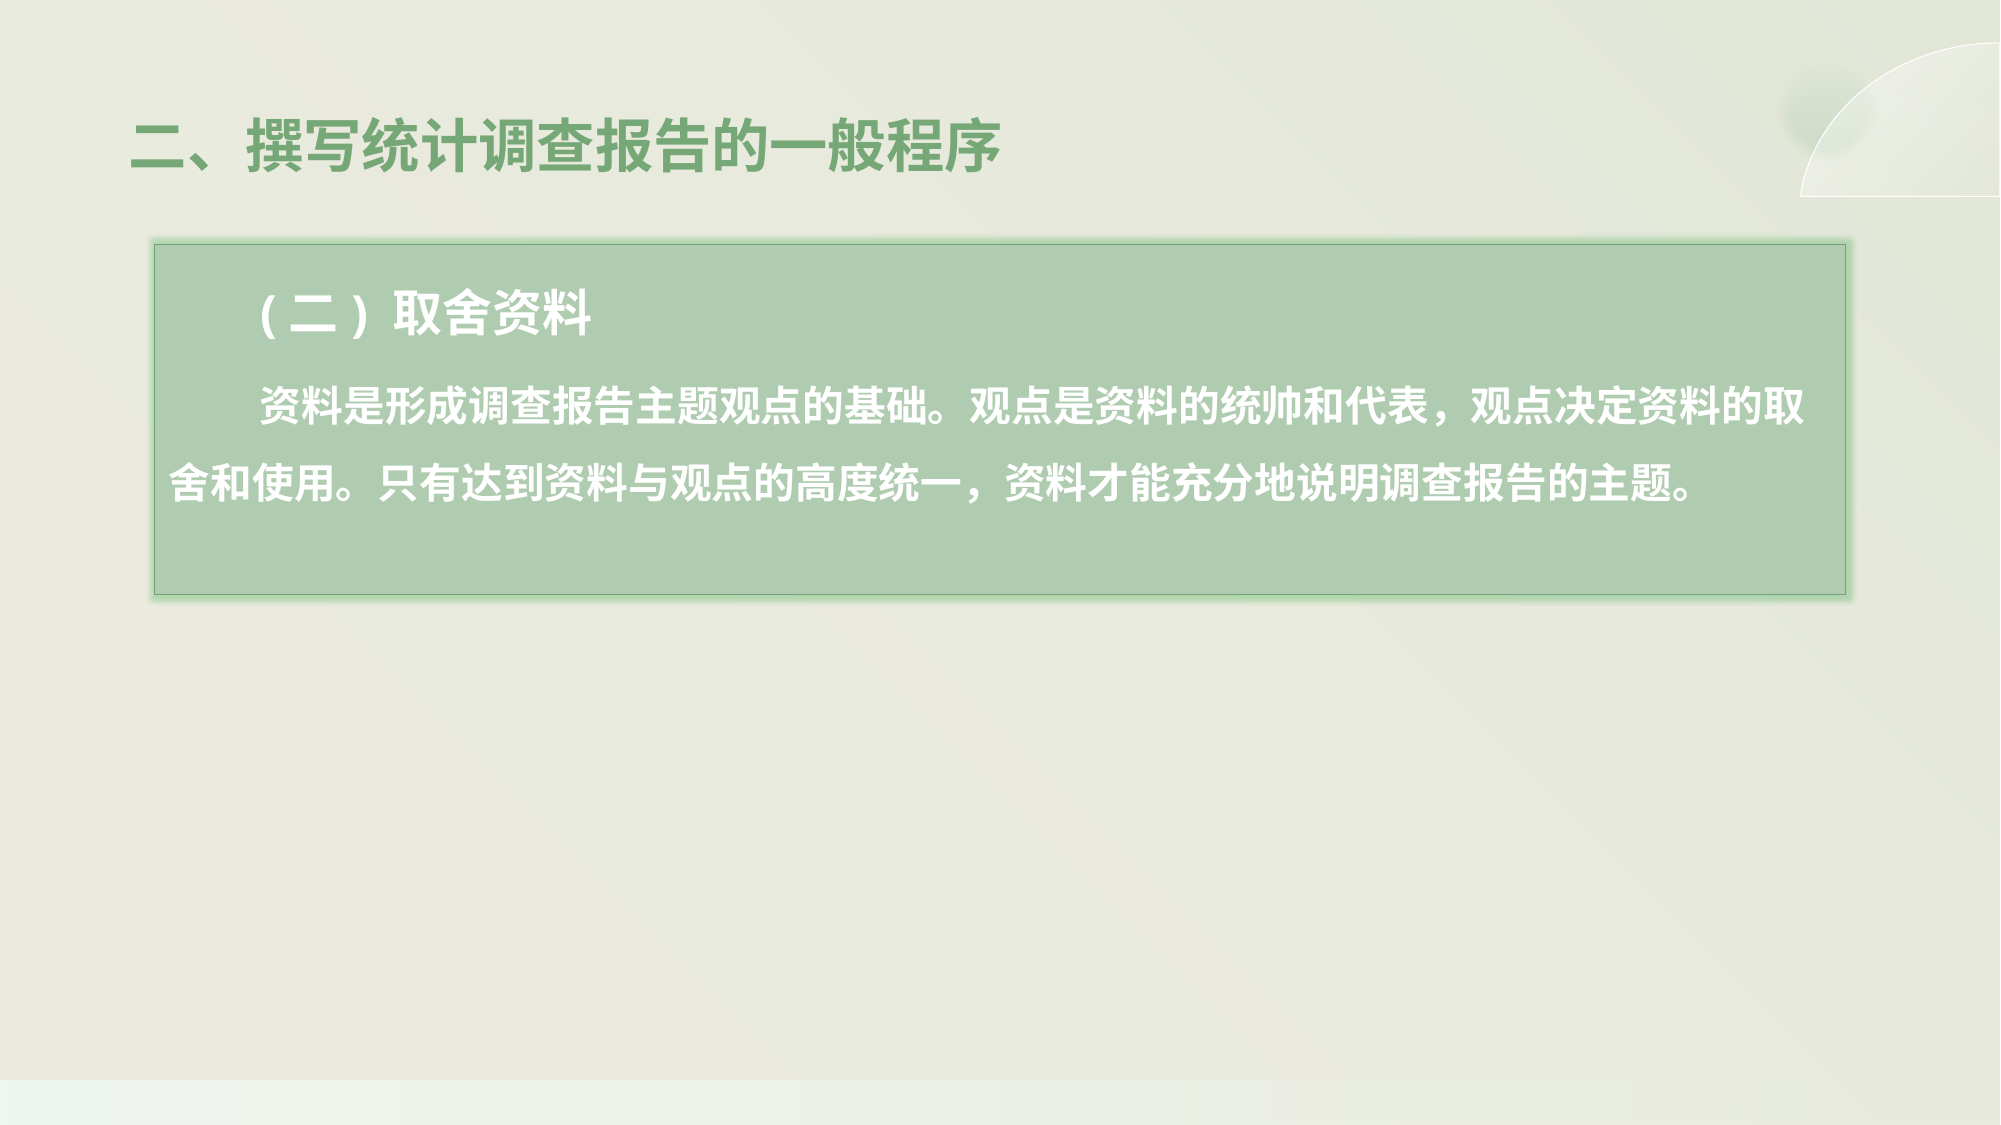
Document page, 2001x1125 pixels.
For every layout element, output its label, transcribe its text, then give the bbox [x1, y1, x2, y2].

text_box 二、撰写统计调查报告的一般程序 [114, 73, 1103, 224]
text_box (二) 取舍资料 资料是形成调查报告主题观点的基础。观点是资料的统帅和代表，观点决定资料的取舍和使用。只有达到资料与观点的高度统一，资料才能充分地说明调查报告的主题。 [154, 244, 1846, 595]
